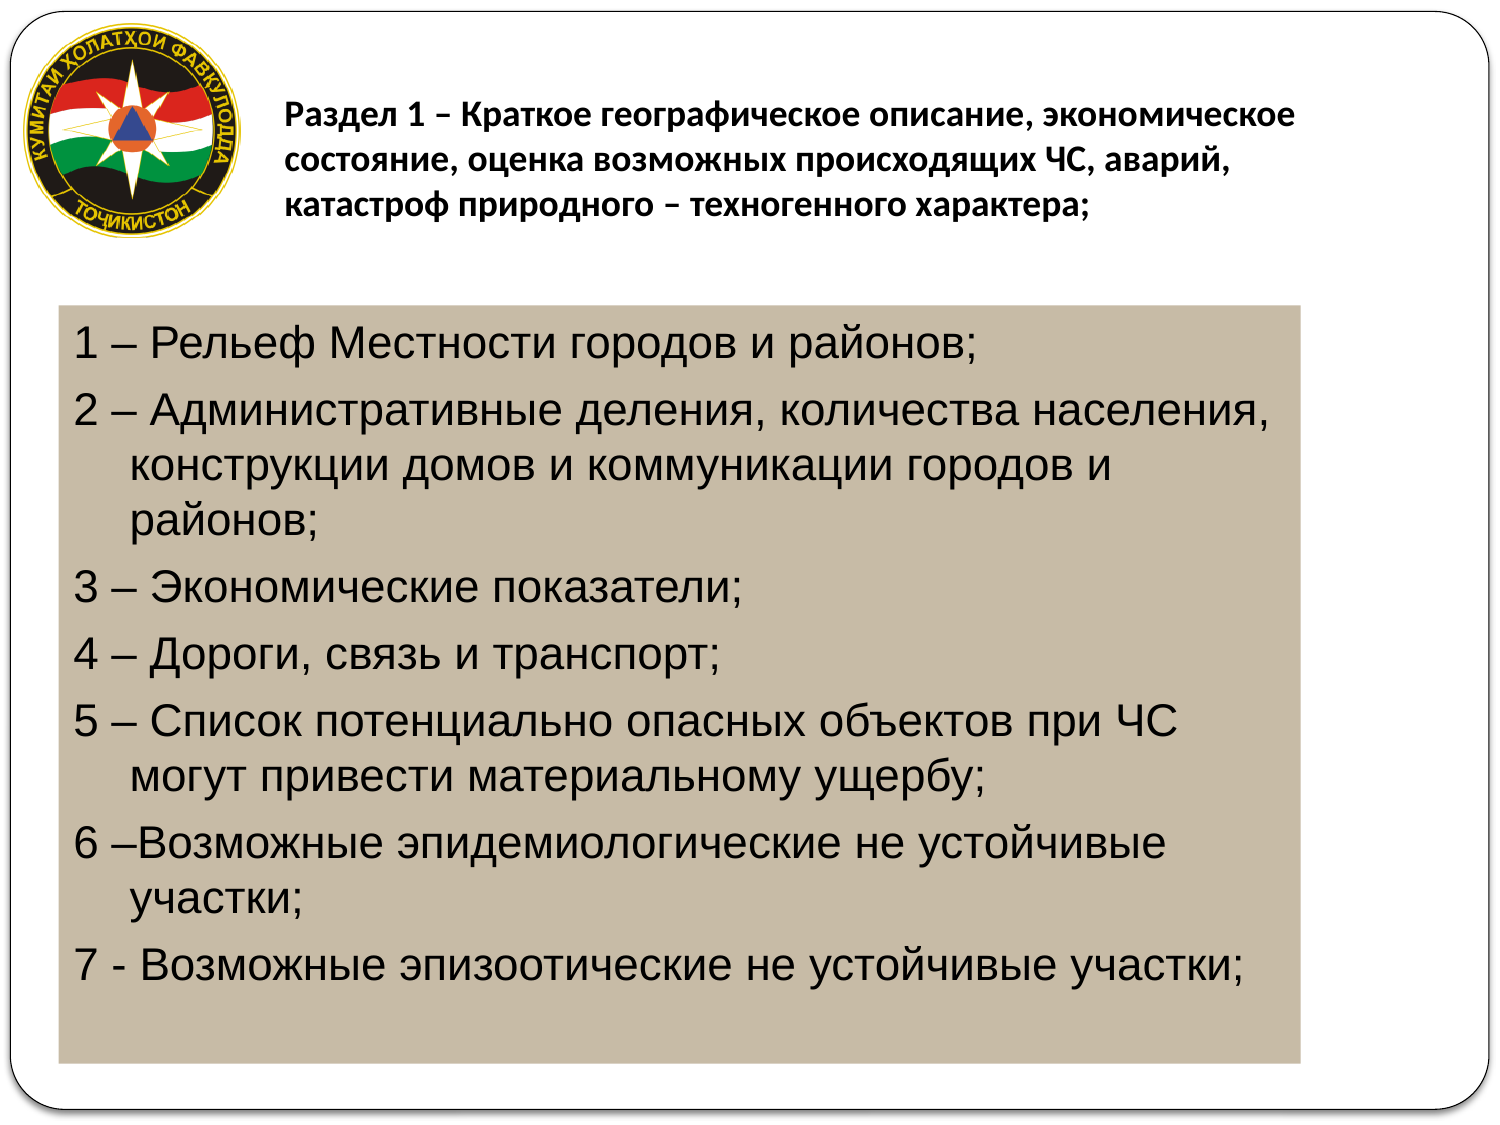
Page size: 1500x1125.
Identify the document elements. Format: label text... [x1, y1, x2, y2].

text_box 1 – Рельеф Местности городов и районов; 2 – Административные деления, количества населения, конструкции домов и коммуникации городов и районов; 3 – Экономические показатели; 4 – Дороги, связь и транспорт; 5 – Список потенциально опасных объектов при ЧС могут привести материальному ущербу; 6 –Возможные эпидемиологические не устойчивые участки; 7 - Возможные эпизоотические не устойчивые участки; [58, 305, 1301, 1064]
picture [23, 23, 241, 239]
text_box Раздел 1 – Краткое географическое описание, экономическое состояние, оценка возможных происходящих ЧС, аварий, катастроф природного – техногенного характера; [269, 81, 1313, 232]
